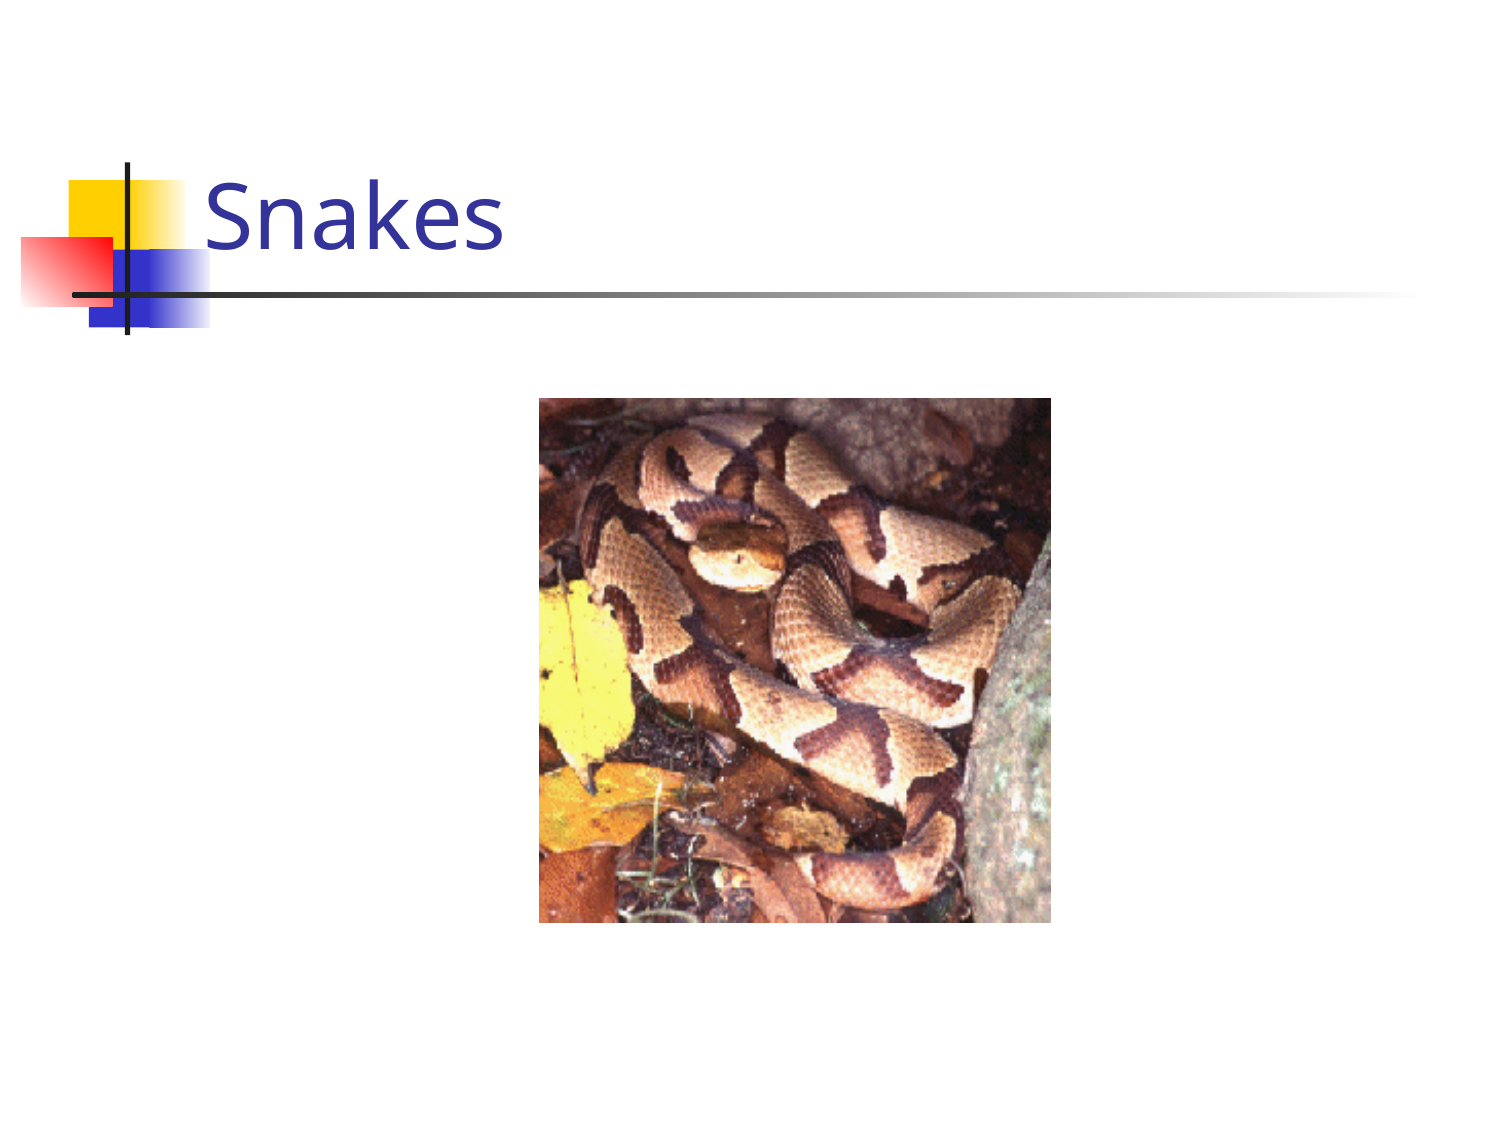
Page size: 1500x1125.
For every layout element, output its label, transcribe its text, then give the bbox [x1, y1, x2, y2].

picture [538, 398, 1051, 923]
title Snakes [188, 34, 1468, 276]
